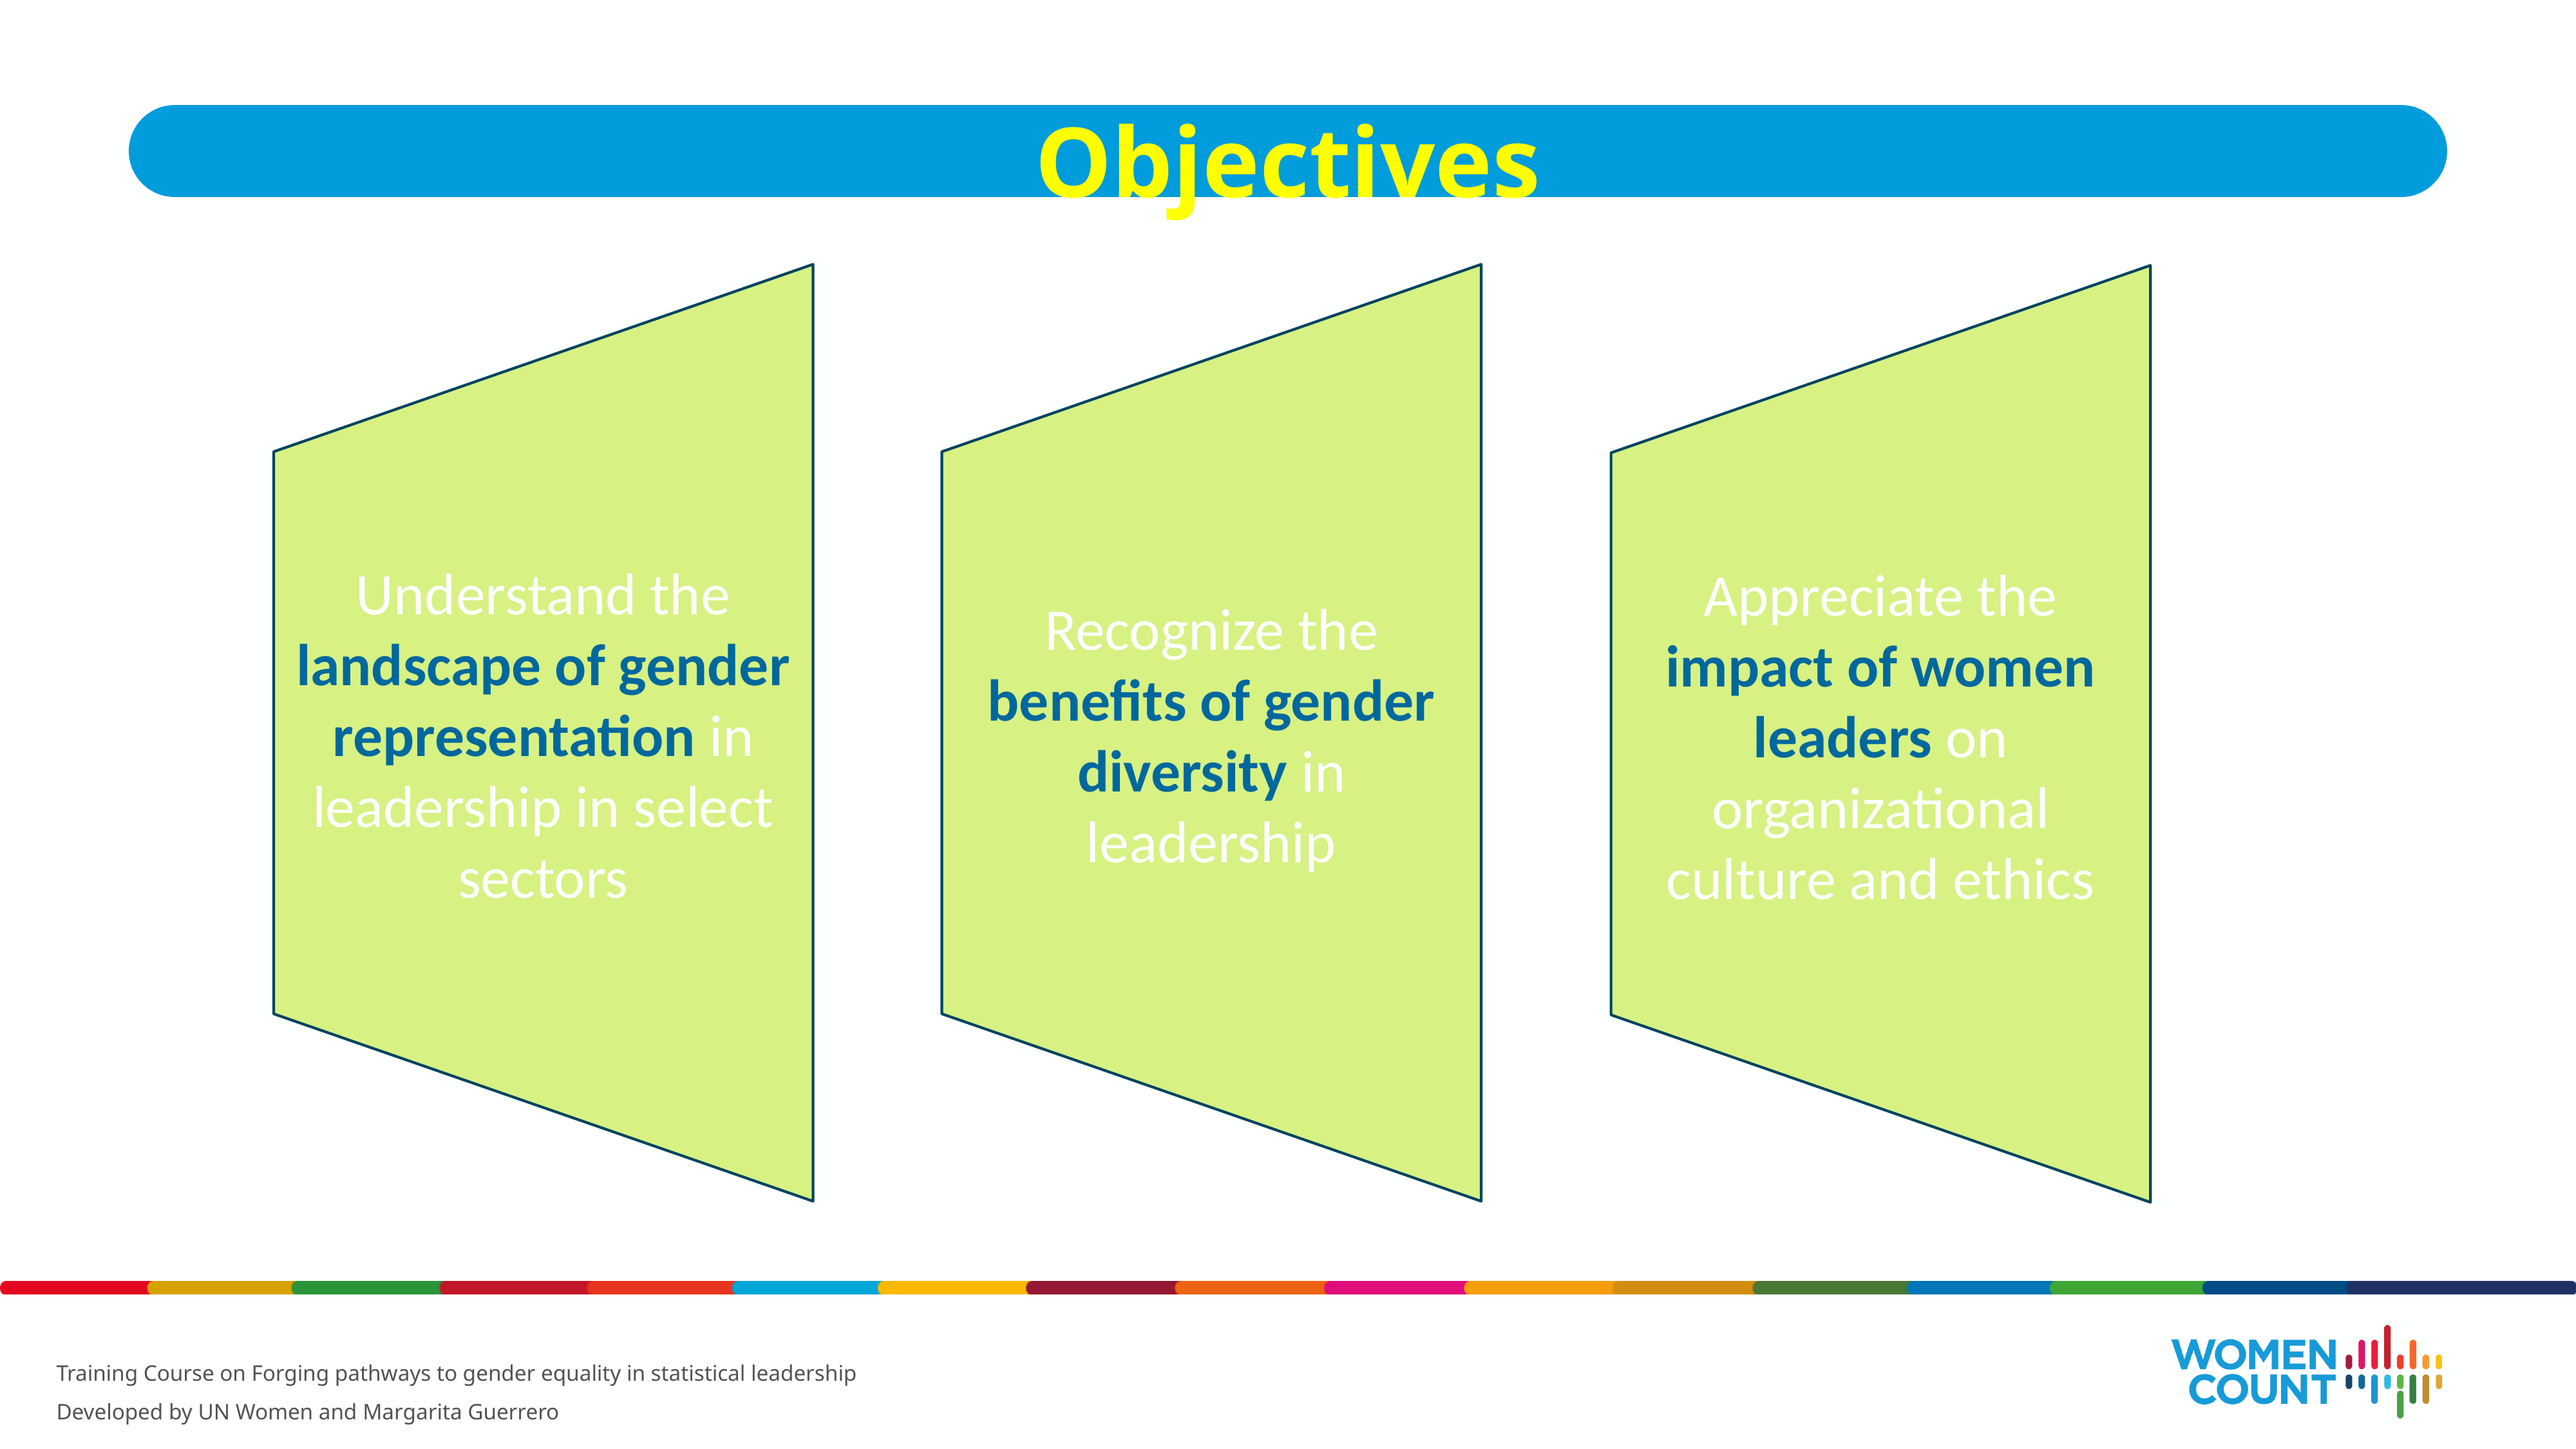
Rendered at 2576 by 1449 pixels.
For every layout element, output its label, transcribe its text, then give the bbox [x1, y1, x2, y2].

list Objectives [166, 94, 2410, 267]
text_box Understand the landscape of gender representation in leadership in select sectors [272, 263, 815, 1203]
text_box Appreciate the impact of women leaders on organizational culture and ethics [1609, 264, 2152, 1204]
text_box Recognize the benefits of gender diversity in leadership [940, 263, 1483, 1203]
text_box Training Course on Forging pathways to gender equality in statistical leadership Developed by UN Women and Margarita Guerrero [56, 1347, 1658, 1449]
